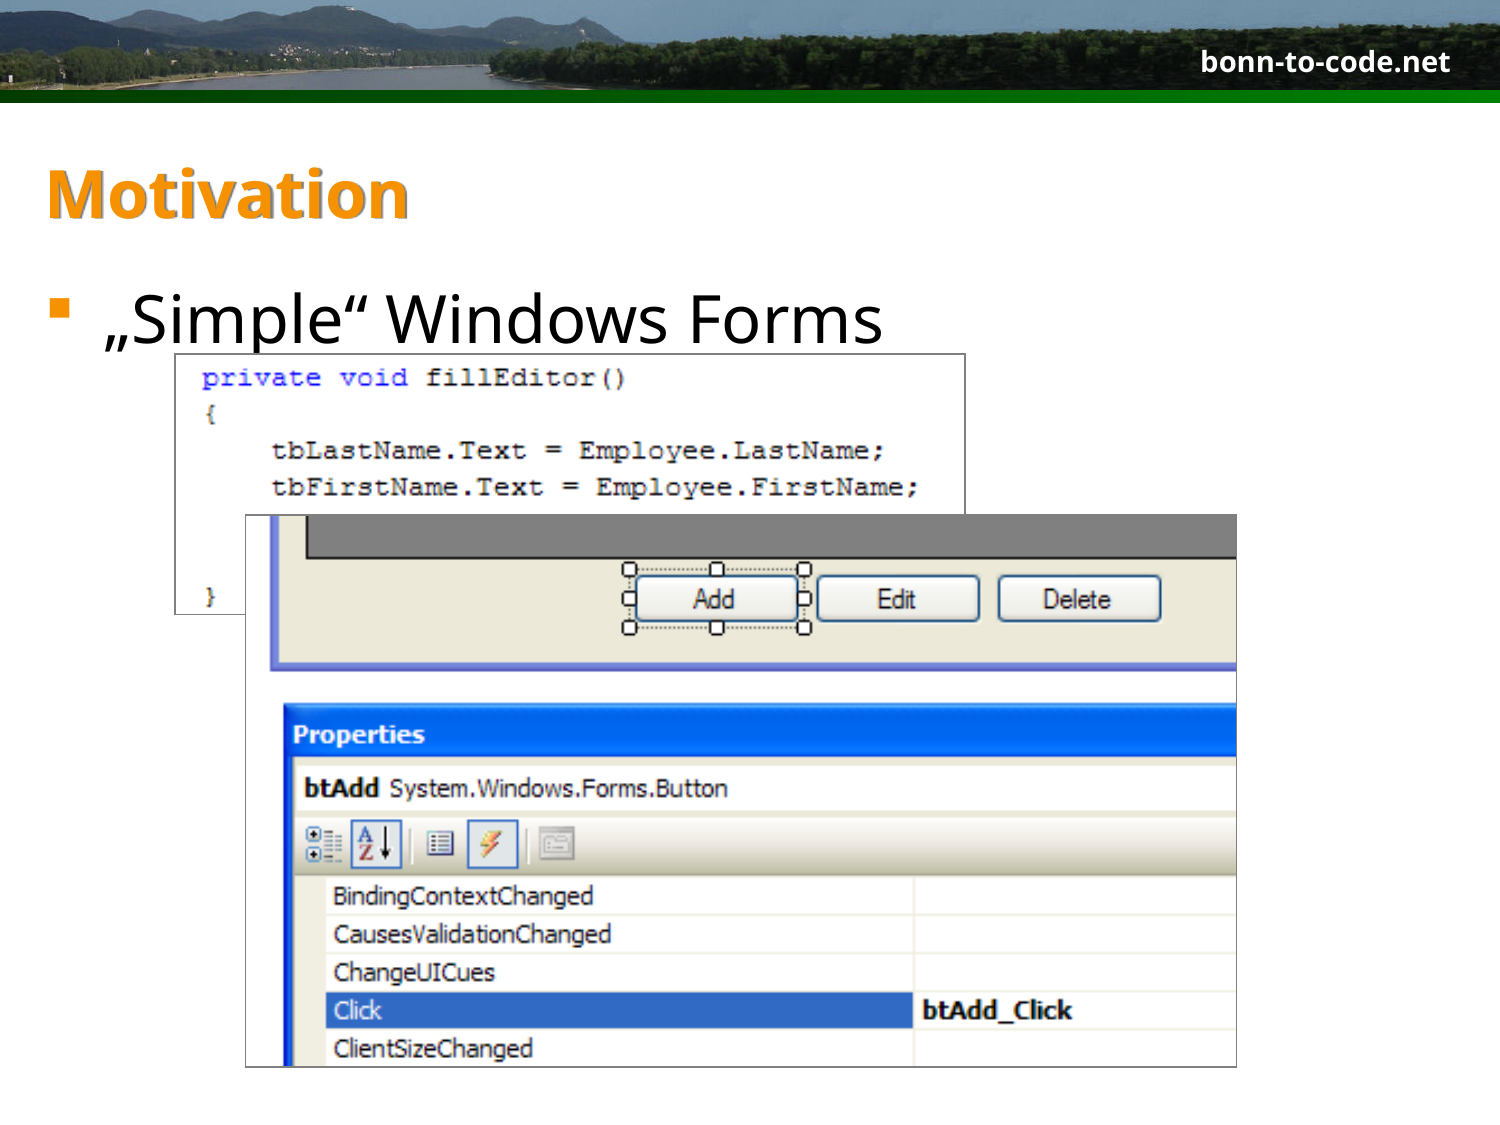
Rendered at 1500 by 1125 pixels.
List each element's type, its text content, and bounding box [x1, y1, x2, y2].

picture [0, 0, 1500, 90]
picture [175, 354, 1236, 1067]
title Motivation [29, 113, 1471, 269]
list „Simple“ Windows Forms [29, 269, 1471, 1125]
